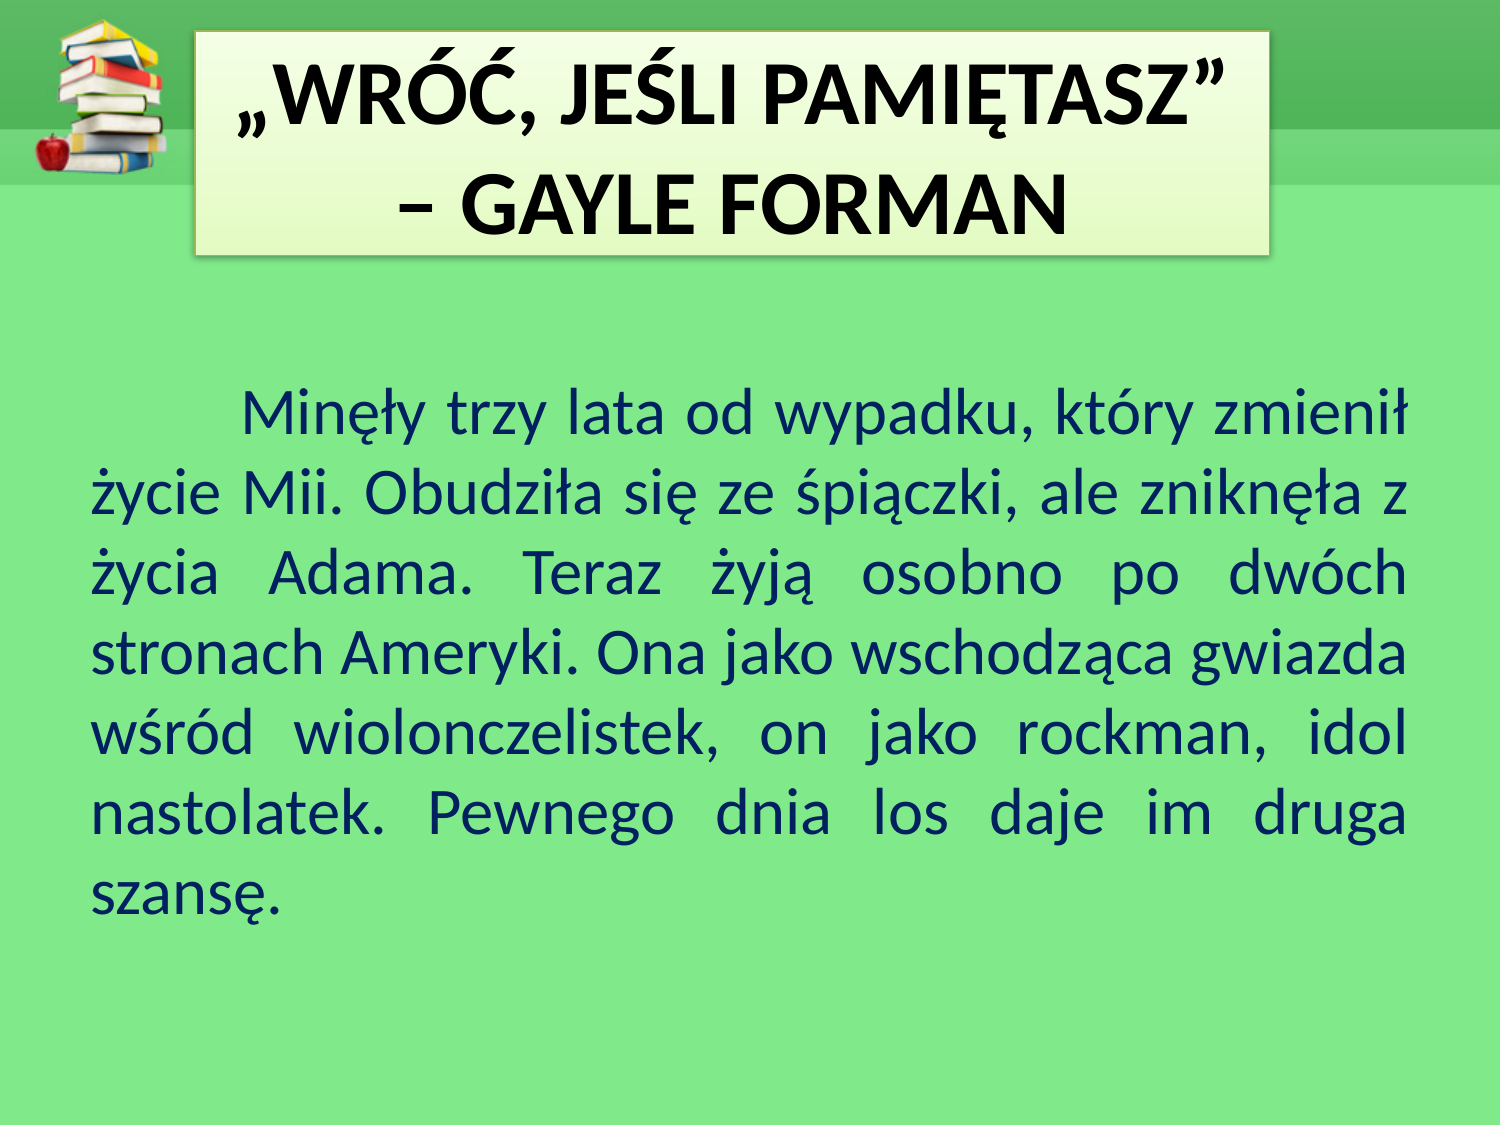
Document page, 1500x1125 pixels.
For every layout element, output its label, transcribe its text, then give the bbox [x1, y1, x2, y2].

picture [0, 0, 1500, 1125]
list Minęły trzy lata od wypadku, który zmienił życie Mii. Obudziła się ze śpiączki, ale zniknęła z życia Adama. Teraz żyją osobno po dwóch stronach Ameryki. Ona jako wschodząca gwiazda wśród wiolonczelistek, on jako rockman, idol nastolatek. Pewnego dnia los daje im druga szansę. [75, 267, 1425, 1005]
title „WRÓĆ, JEŚLI PAMIĘTASZ” – GAYLE FORMAN [194, 30, 1270, 256]
